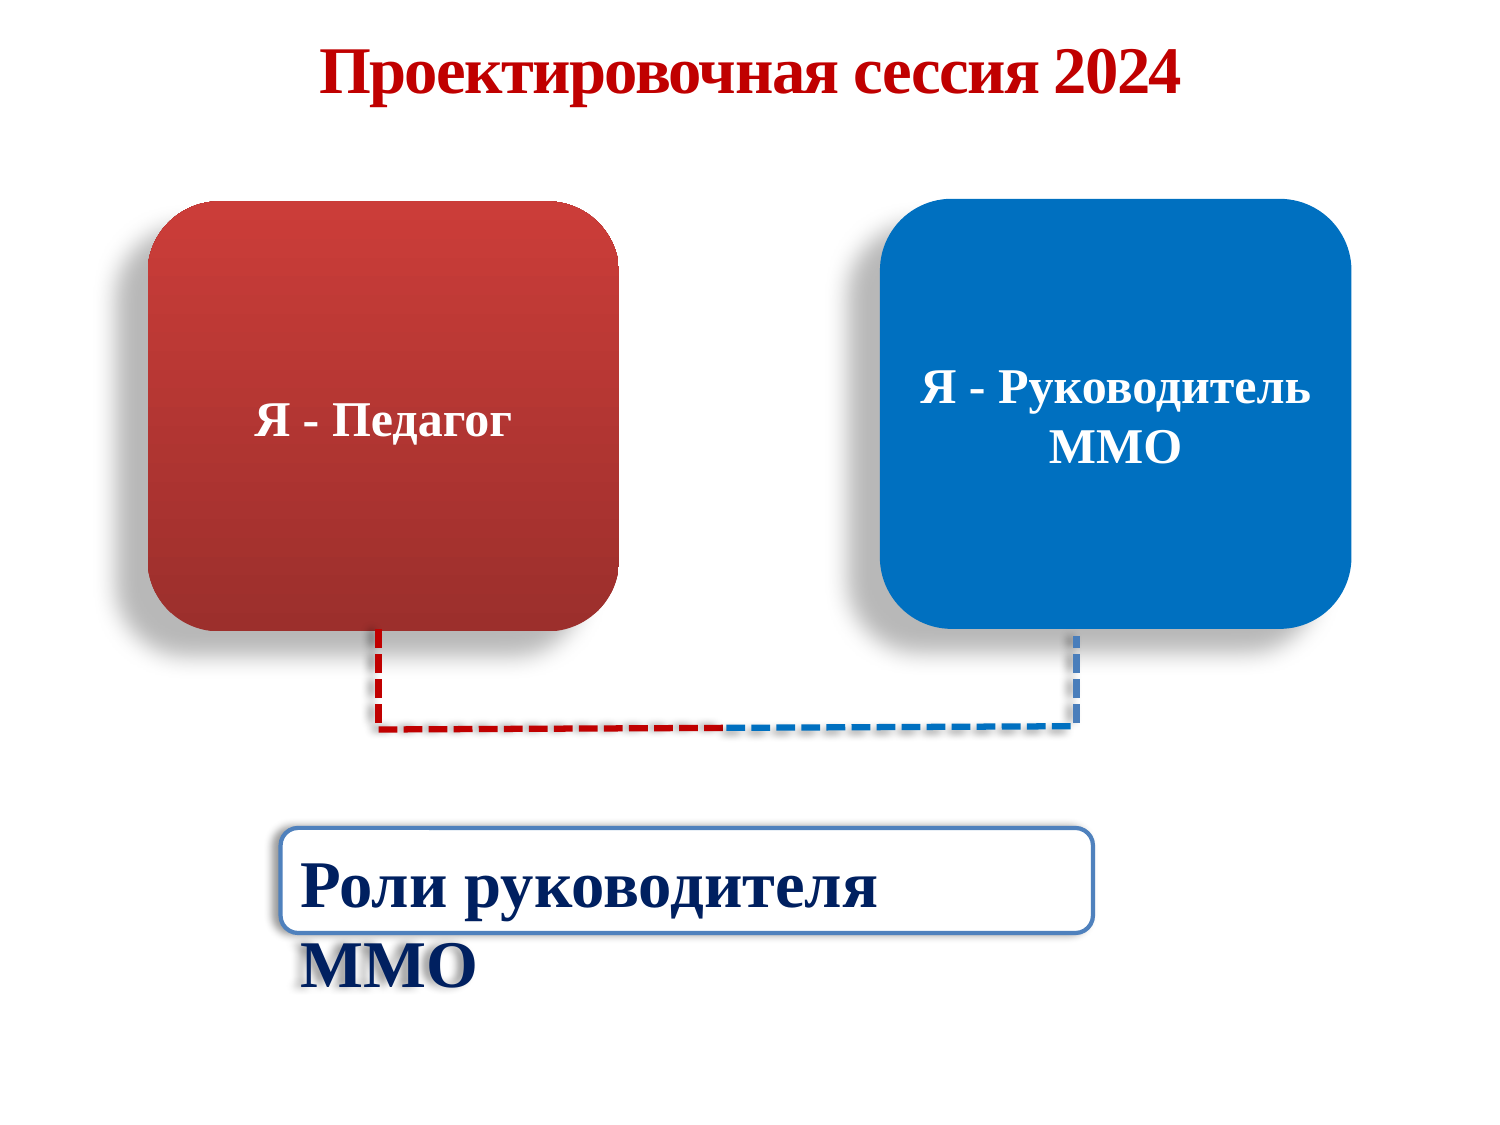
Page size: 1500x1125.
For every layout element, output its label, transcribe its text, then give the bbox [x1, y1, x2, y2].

text_box Роли руководителя ММО [278, 825, 1096, 936]
text_box Проектировочная сессия 2024 [258, 19, 1244, 115]
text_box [726, 725, 1075, 729]
text_box Я - Руководитель ММО [877, 196, 1354, 631]
text_box Я - Педагог [146, 200, 620, 633]
